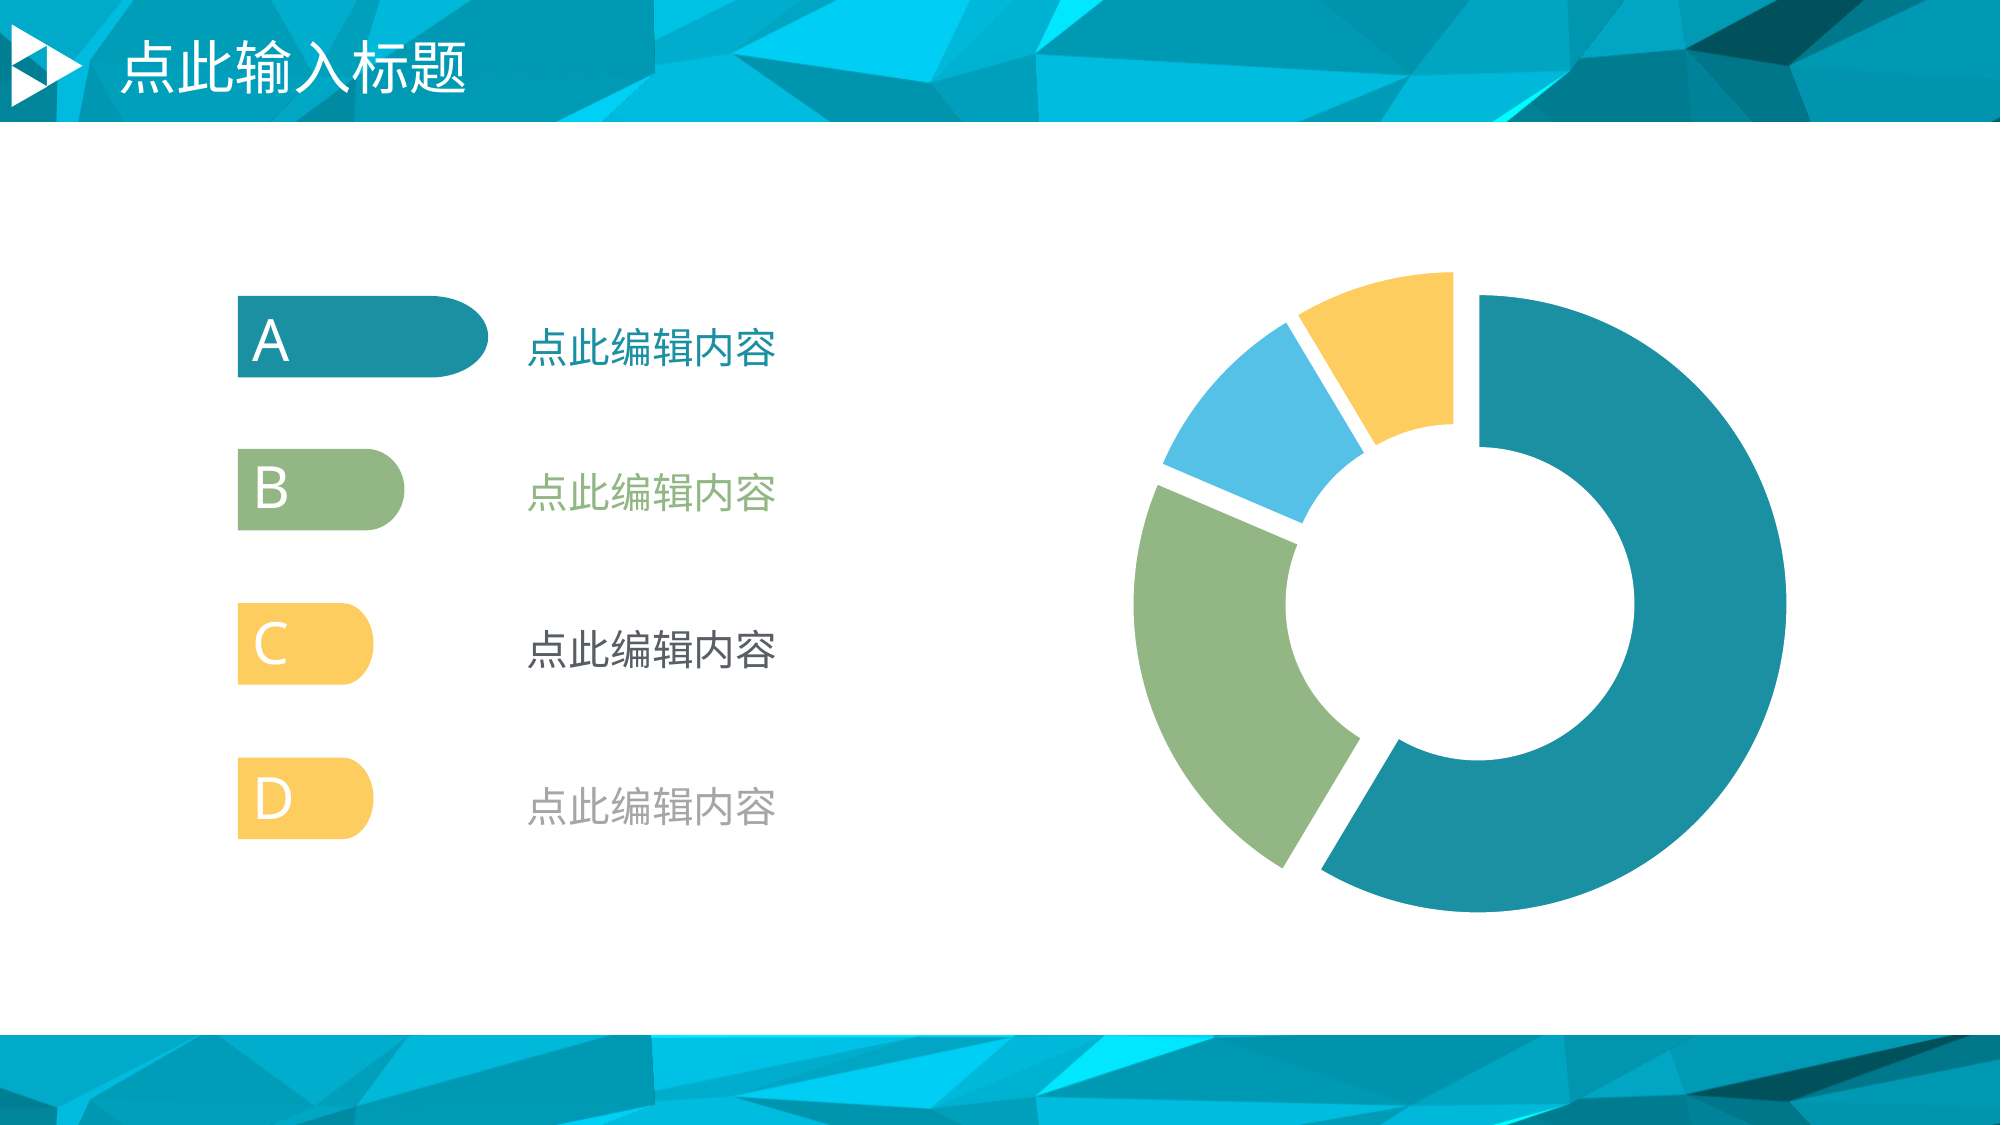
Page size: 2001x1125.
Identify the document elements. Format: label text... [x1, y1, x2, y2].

text_box [236, 294, 490, 379]
picture [0, 0, 2000, 122]
text_box [236, 447, 406, 532]
chart [945, 256, 1974, 942]
text_box 点此编辑内容 [512, 459, 945, 524]
text_box [236, 602, 375, 686]
text_box 点此编辑内容 [512, 616, 945, 681]
text_box D [237, 753, 330, 839]
picture [0, 1035, 2000, 1125]
text_box 点此编辑内容 [512, 314, 945, 379]
text_box B [237, 442, 330, 528]
text_box A [237, 296, 330, 381]
text_box 点此输入标题 [103, 24, 693, 109]
text_box C [237, 598, 330, 684]
text_box [236, 756, 375, 841]
text_box 点此编辑内容 [512, 773, 945, 839]
